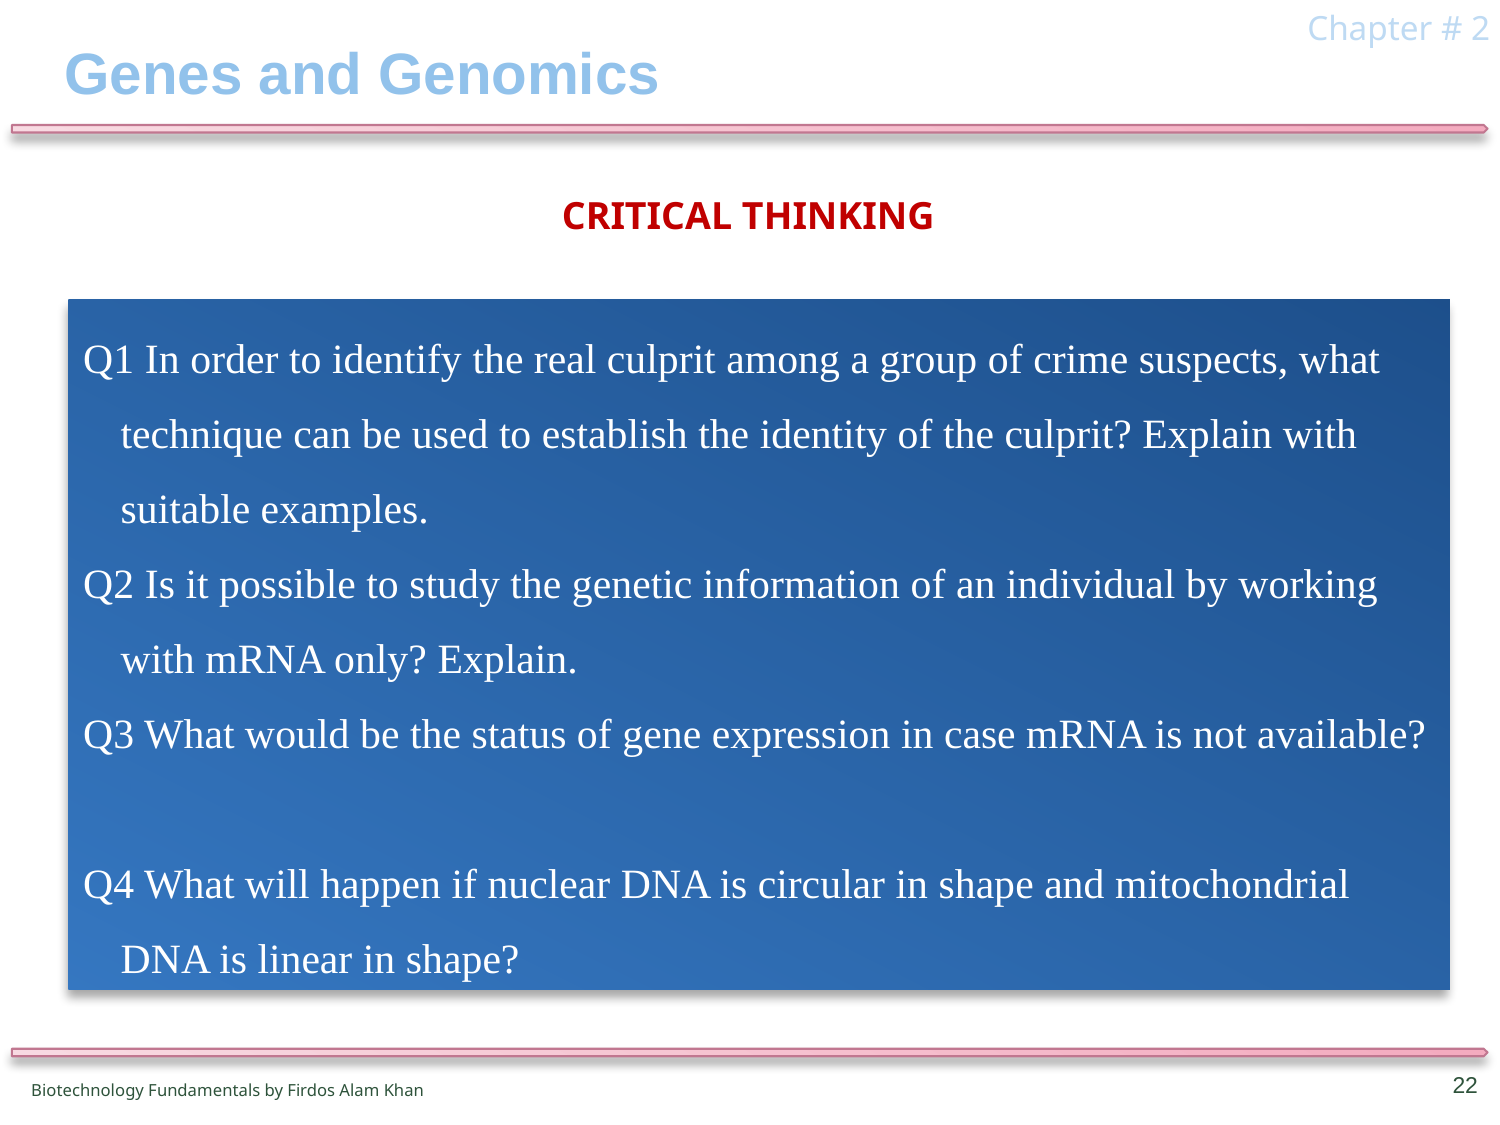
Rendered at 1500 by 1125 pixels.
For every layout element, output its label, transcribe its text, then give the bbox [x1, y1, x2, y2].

text_box [10, 123, 1489, 134]
text_box Chapter # 2 [1292, 0, 1500, 55]
slide_number 22 [1432, 1063, 1493, 1115]
text_box [10, 1047, 1489, 1058]
text_box Critical thinking [546, 184, 950, 245]
title Genes and Genomics [49, 27, 1225, 116]
text_box Biotechnology Fundamentals by Firdos Alam Khan [16, 1072, 440, 1108]
text_box Q1 In order to identify the real culprit among a group of crime suspects, what technique can be used to establish the identity of the culprit? Explain with suitable examples. Q2 Is it possible to study the genetic information of an individual by working with mRNA only? Explain. Q3 What would be the status of gene expression in case mRNA is not available? Q4 What will happen if nuclear DNA is circular in shape and mitochondrial DNA is linear in shape? [68, 299, 1450, 990]
